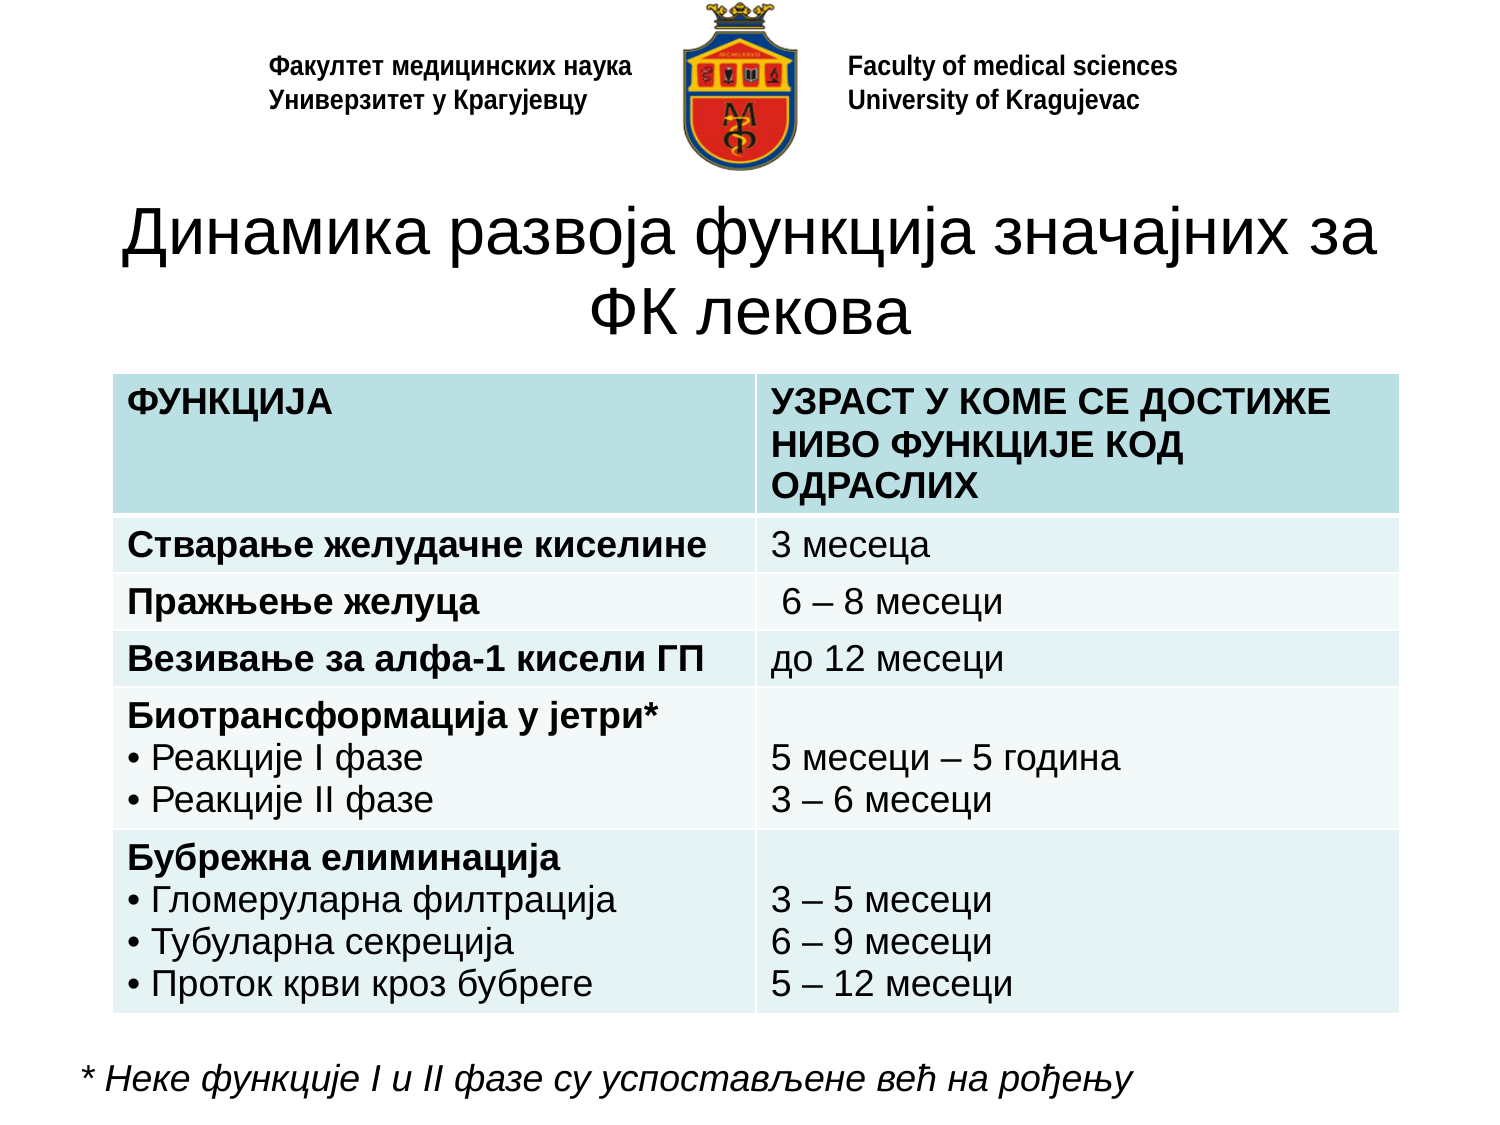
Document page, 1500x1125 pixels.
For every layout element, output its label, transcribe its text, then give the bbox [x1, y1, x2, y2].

table_cell 3 месеца [757, 518, 1399, 572]
table_cell 5 месеци – 5 година 3 – 6 месеци [757, 688, 1399, 828]
table_cell Стварање желудачне киселине [113, 518, 755, 572]
table_cell до 12 месеци [757, 631, 1399, 686]
table_cell 3 – 5 месеци 6 – 9 месеци 5 – 12 месеци [757, 830, 1399, 1013]
table_cell Бубрежна елиминација Гломеруларна филтрација Тубуларна секреција Проток крви кроз бубреге [113, 830, 755, 1013]
table_header УЗРАСТ У КОМЕ СЕ ДОСТИЖЕ НИВО ФУНКЦИЈЕ КОД ОДРАСЛИХ [757, 374, 1399, 513]
table_cell Пражњење желуца [113, 574, 755, 629]
table_cell 6 – 8 месеци [757, 574, 1399, 629]
table_cell Везивање за алфа-1 кисели ГП [113, 631, 755, 686]
text_box * Неке функције I и II фазе су успостављене већ на рођењу [64, 1046, 1341, 1107]
table_header ФУНКЦИЈА [113, 374, 755, 513]
table_cell Биотрансформација у јетри* Реакције I фазе Реакције II фазе [113, 688, 755, 828]
title Динамика развоја функција значајних за ФК лекова [74, 173, 1426, 362]
